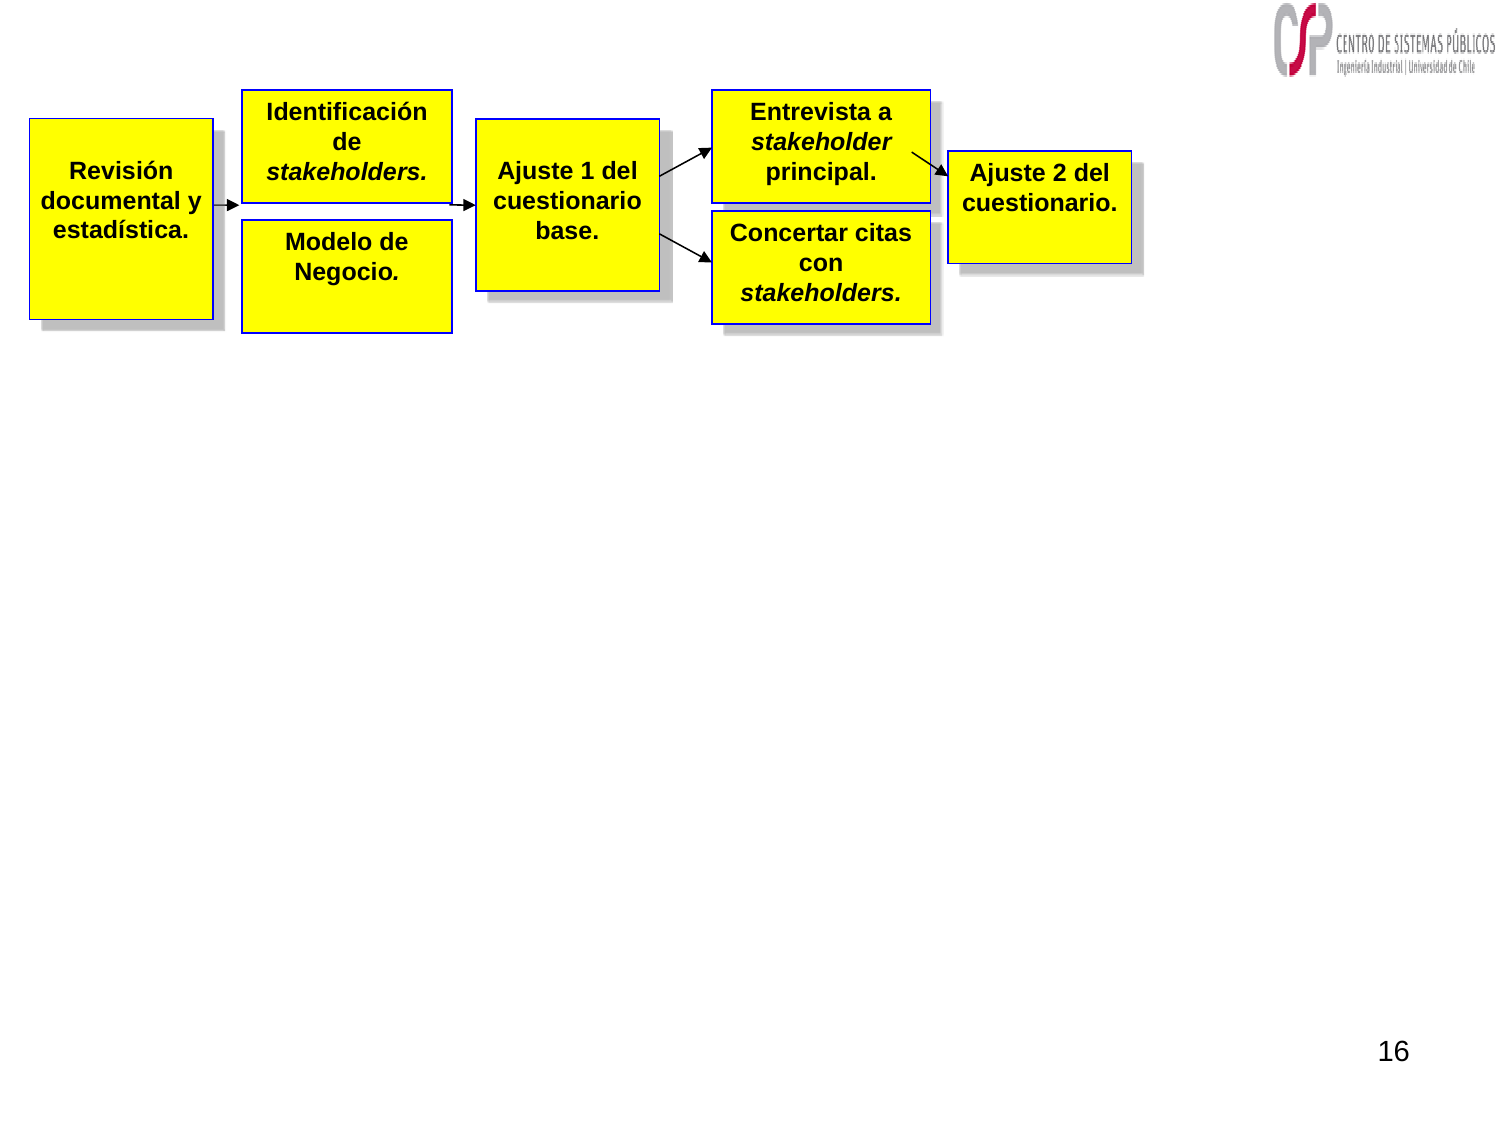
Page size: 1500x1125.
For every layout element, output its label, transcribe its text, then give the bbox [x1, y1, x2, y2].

text_box [911, 151, 949, 177]
picture [1269, 0, 1500, 82]
text_box Ajuste 2 del cuestionario. [948, 150, 1132, 264]
text_box Identificación de stakeholders. [242, 89, 453, 203]
text_box [449, 198, 476, 212]
text_box [226, 198, 240, 212]
slide_number 16 [1074, 1024, 1426, 1103]
text_box Ajuste 1 del cuestionario base. [475, 118, 660, 292]
text_box [659, 147, 712, 177]
text_box Entrevista a stakeholder principal. [711, 90, 931, 204]
text_box Revisión documental y estadística. [29, 118, 214, 320]
text_box Modelo de Negocio. [242, 219, 453, 333]
text_box Concertar citas con stakeholders. [711, 210, 931, 324]
text_box [659, 233, 712, 263]
